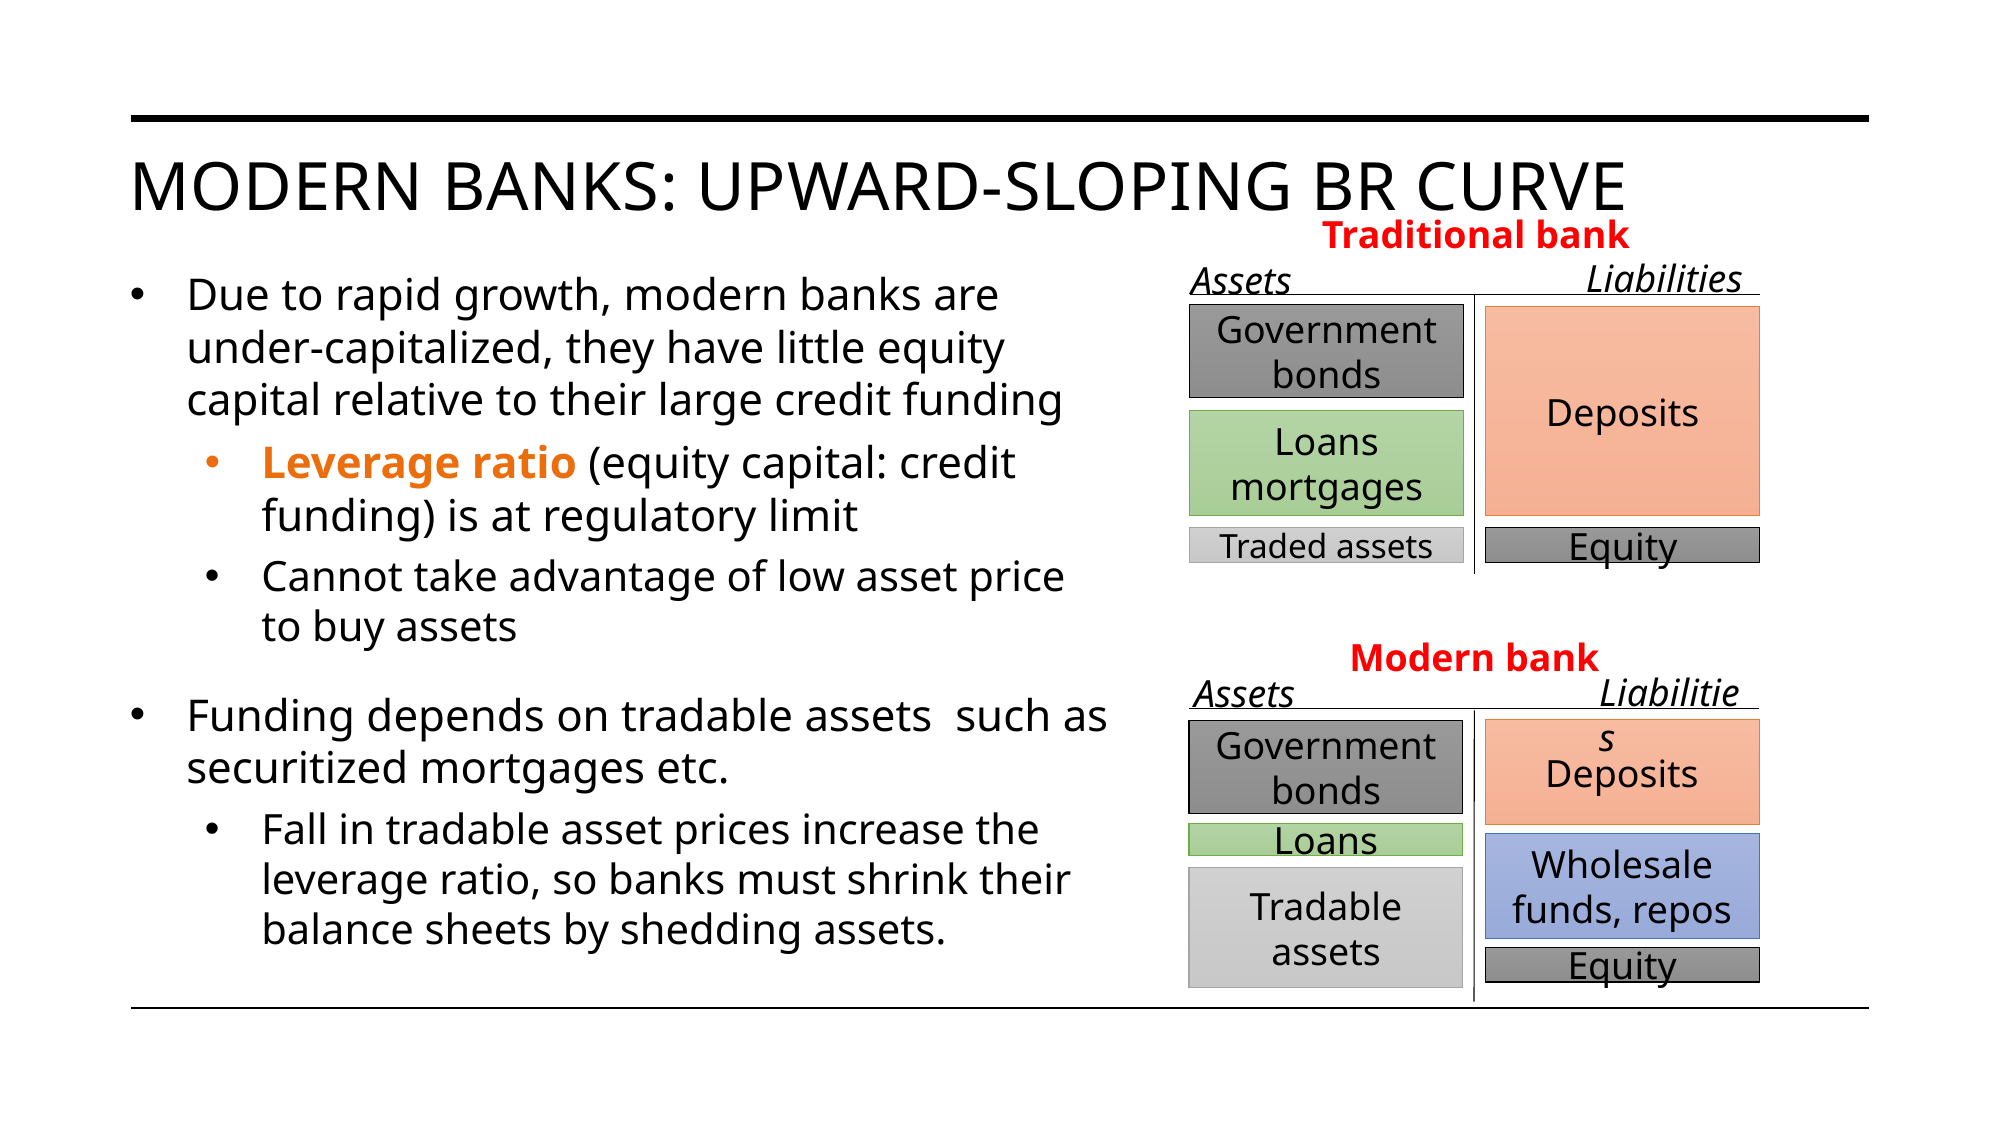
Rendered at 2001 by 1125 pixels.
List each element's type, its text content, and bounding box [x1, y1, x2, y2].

title Modern banks: upward-sloping br curve [114, 136, 1869, 221]
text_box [1183, 207, 1768, 1002]
list Due to rapid growth, modern banks are under-capitalized, they have little equity capital relative to their large credit funding Leverage ratio (equity capital: credit funding) is at regulatory limit Cannot take advantage of low asset price to buy assets Funding depends on tradable assets such as securitized mortgages etc. Fall in tradable asset prices increase the leverage ratio, so banks must shrink their balance sheets by shedding assets. [114, 259, 1126, 991]
